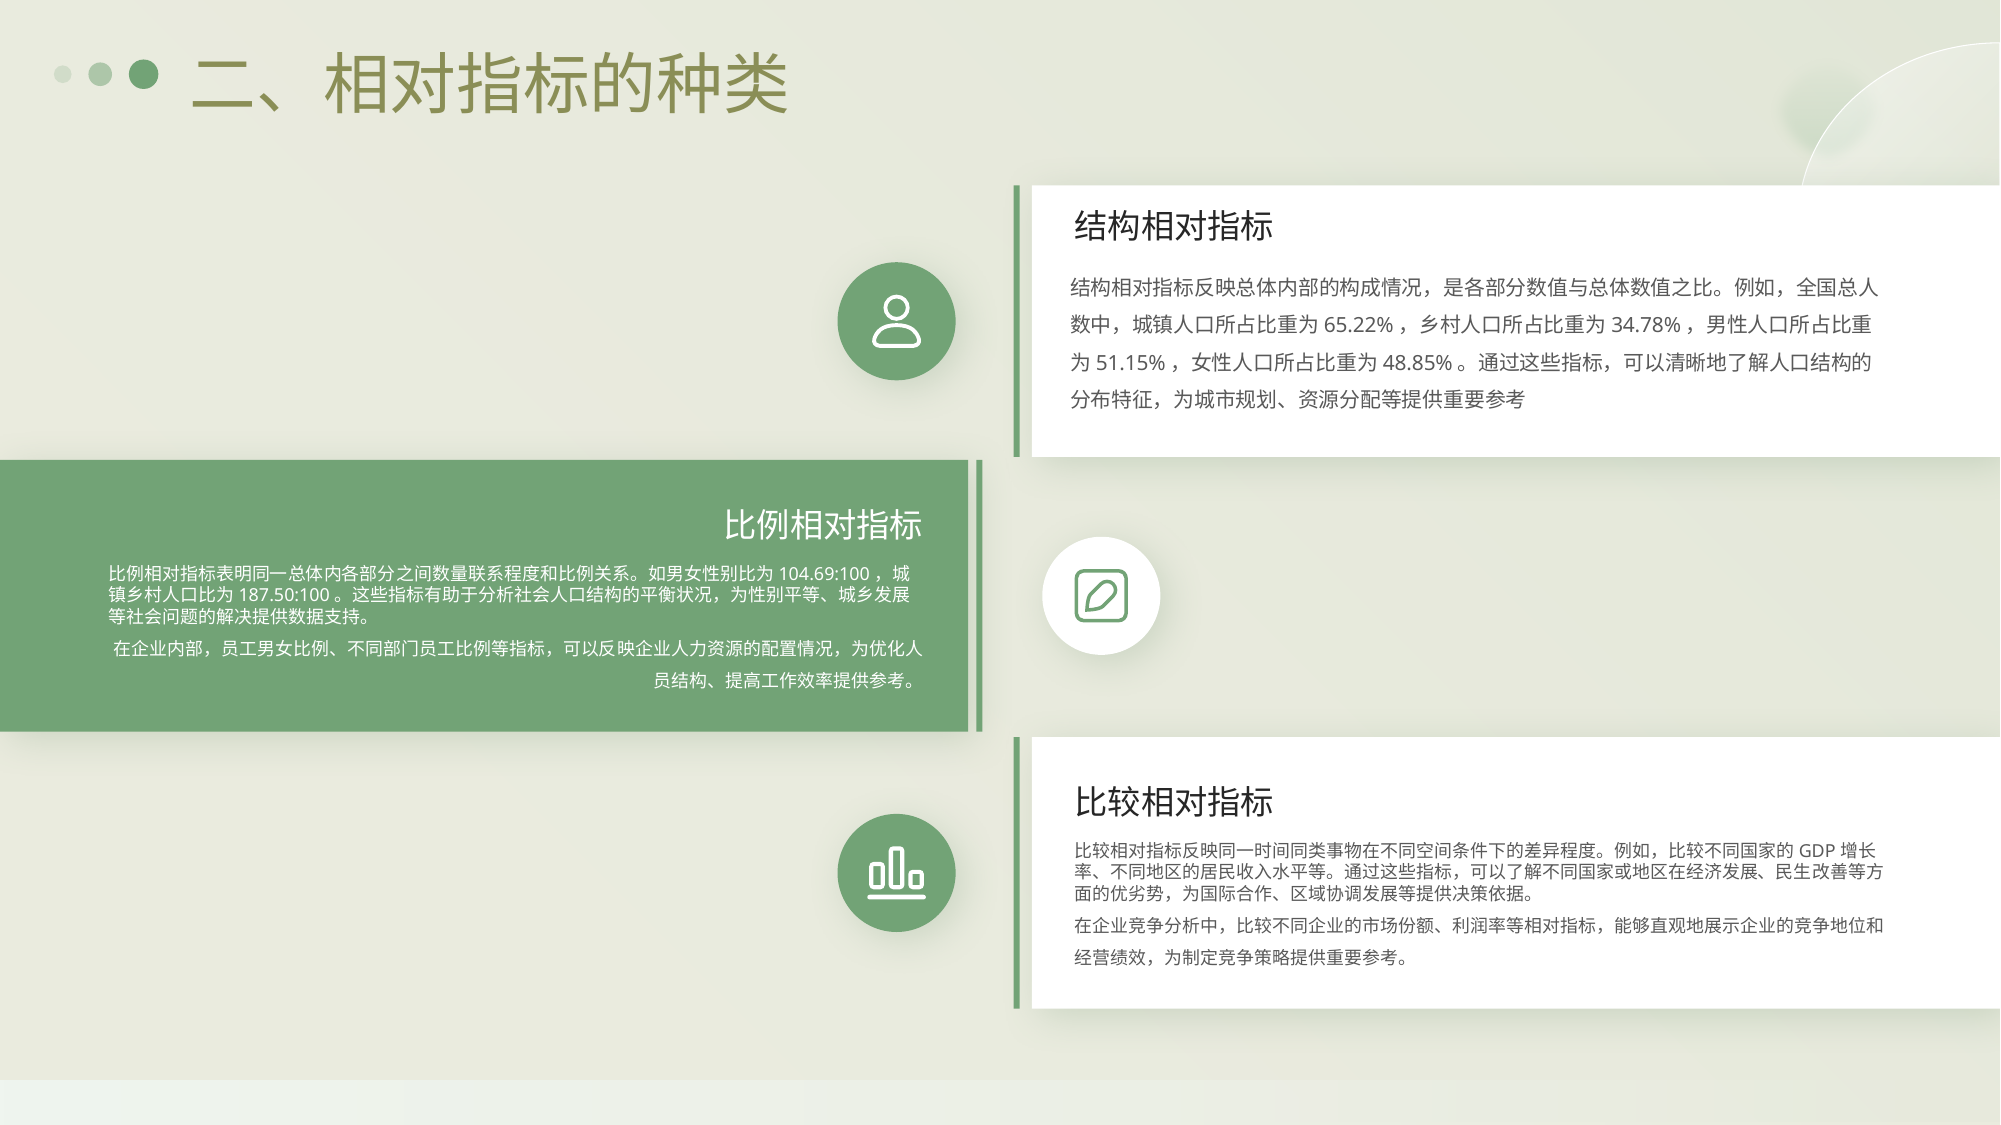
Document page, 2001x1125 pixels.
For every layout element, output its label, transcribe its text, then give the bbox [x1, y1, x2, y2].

text_box 结构相对指标反映总体内部的构成情况，是各部分数值与总体数值之比。例如，全国总人数中，城镇人口所占比重为65.22%，乡村人口所占比重为34.78%，男性人口所占比重为51.15%，女性人口所占比重为48.85%。通过这些指标，可以清晰地了解人口结构的分布特征，为城市规划、资源分配等提供重要参考 [1070, 262, 1886, 405]
text_box [908, 869, 924, 890]
text_box [869, 861, 885, 890]
text_box [0, 459, 969, 732]
text_box [1031, 185, 2000, 457]
text_box [867, 894, 926, 900]
text_box [1031, 737, 2000, 1009]
text_box [1013, 737, 1020, 1009]
text_box [837, 813, 956, 933]
text_box 结构相对指标 [1074, 196, 1890, 247]
text_box [1013, 185, 1020, 457]
text_box [1042, 536, 1161, 655]
text_box [53, 65, 72, 84]
text_box [837, 262, 956, 381]
text_box [976, 459, 983, 732]
text_box [883, 294, 910, 321]
text_box 比例相对指标表明同一总体内各部分之间数量联系程度和比例关系。如男女性别比为104.69:100，城镇乡村人口比为187.50:100。这些指标有助于分析社会人口结构的平衡状况，为性别平等、城乡发展等社会问题的解决提供数据支持。 在企业内部，员工男女比例、不同部门员工比例等指标，可以反映企业人力资源的配置情况，为优化人员结构、提高工作效率提供参考。 [108, 562, 924, 706]
text_box 二、相对指标的种类 [189, 38, 1973, 110]
text_box [1074, 569, 1128, 623]
text_box [128, 59, 159, 89]
text_box [872, 323, 921, 348]
text_box 比例相对指标 [108, 494, 924, 545]
text_box [888, 846, 905, 890]
text_box 比较相对指标反映同一时间同类事物在不同空间条件下的差异程度。例如，比较不同国家的GDP增长率、不同地区的居民收入水平等。通过这些指标，可以了解不同国家或地区在经济发展、民生改善等方面的优劣势，为国际合作、区域协调发展等提供决策依据。 在企业竞争分析中，比较不同企业的市场份额、利润率等相对指标，能够直观地展示企业的竞争地位和经营绩效，为制定竞争策略提供重要参考。 [1074, 839, 1890, 983]
text_box 比较相对指标 [1074, 771, 1890, 822]
text_box [88, 62, 113, 87]
